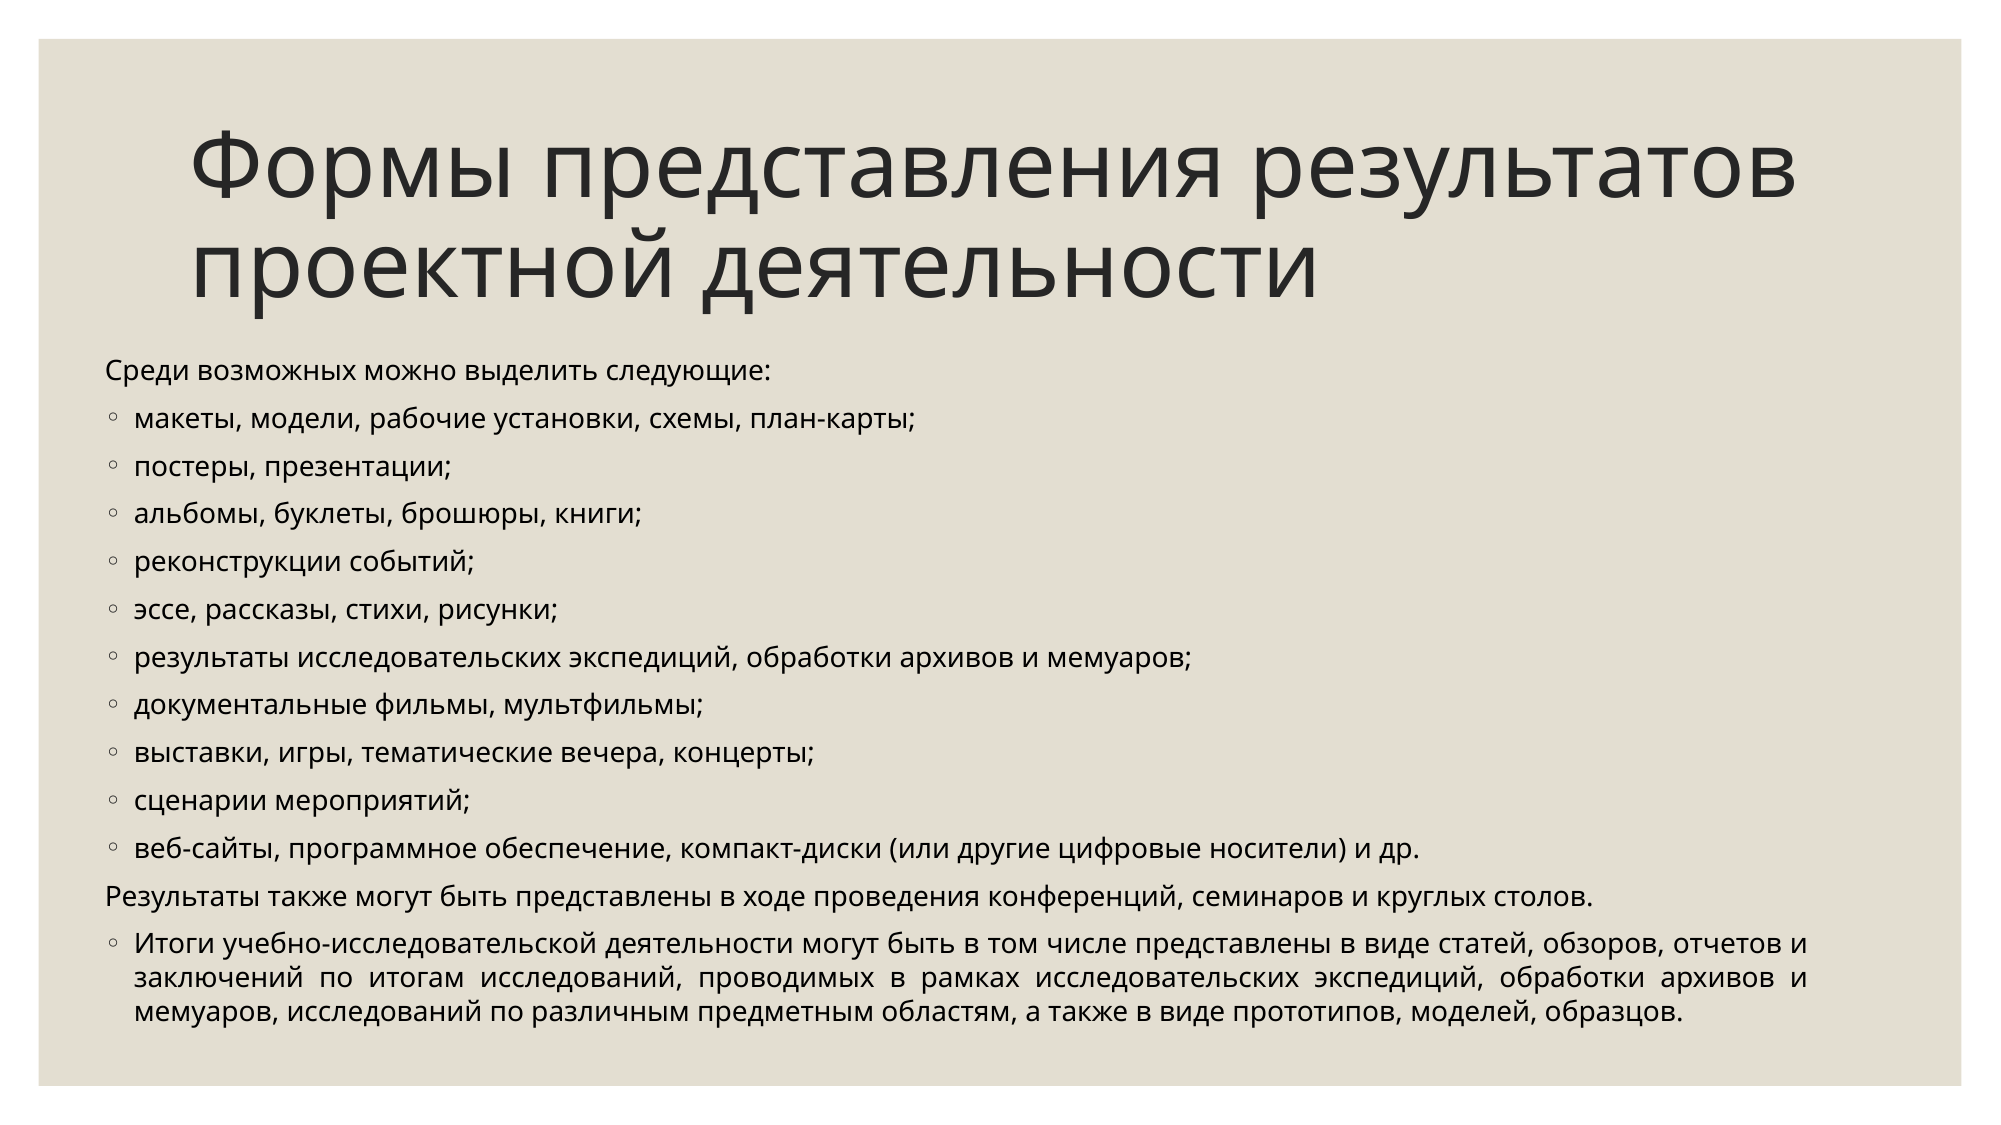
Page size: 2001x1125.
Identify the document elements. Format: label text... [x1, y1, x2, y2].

list Среди возможных можно выделить следующие: макеты, модели, рабочие установки, схемы, план-карты; постеры, презентации; альбомы, буклеты, брошюры, книги; реконструкции событий; эссе, рассказы, стихи, рисунки; результаты исследовательских экспедиций, обработки архивов и мемуаров; документальные фильмы, мультфильмы; выставки, игры, тематические вечера, концерты; сценарии мероприятий; веб-сайты, программное обеспечение, компакт-диски (или другие цифровые носители) и др. Результаты также могут быть представлены в ходе проведения конференций, семинаров и круглых столов. Итоги учебно-исследовательской деятельности могут быть в том числе представлены в виде статей, обзоров, отчетов и заключений по итогам исследований, проводимых в рамках исследовательских экспедиций, обработки архивов и мемуаров, исследований по различным предметным областям, а также в виде прототипов, моделей, образцов. [89, 345, 1825, 1037]
title Формы представления результатов проектной деятельности [174, 105, 1825, 331]
